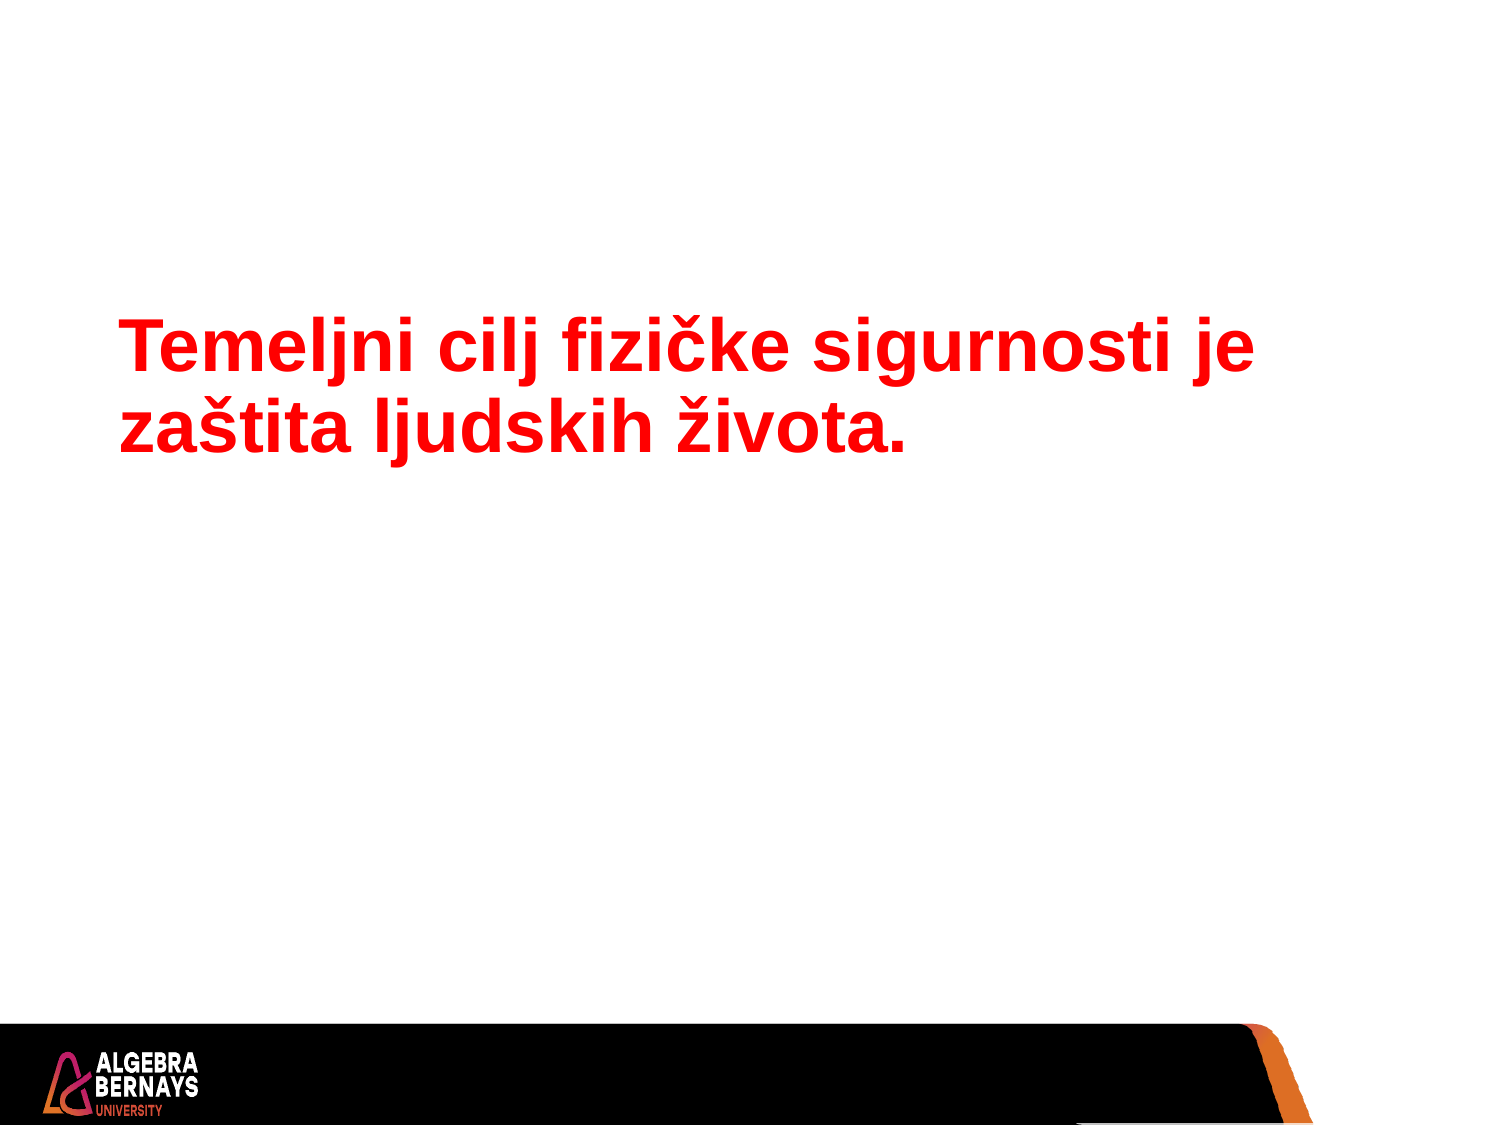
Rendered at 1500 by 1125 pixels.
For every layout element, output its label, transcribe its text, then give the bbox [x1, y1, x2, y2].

list Temeljni cilj fizičke sigurnosti je zaštita ljudskih života. [103, 299, 1397, 1014]
picture [0, 1023, 1468, 1125]
